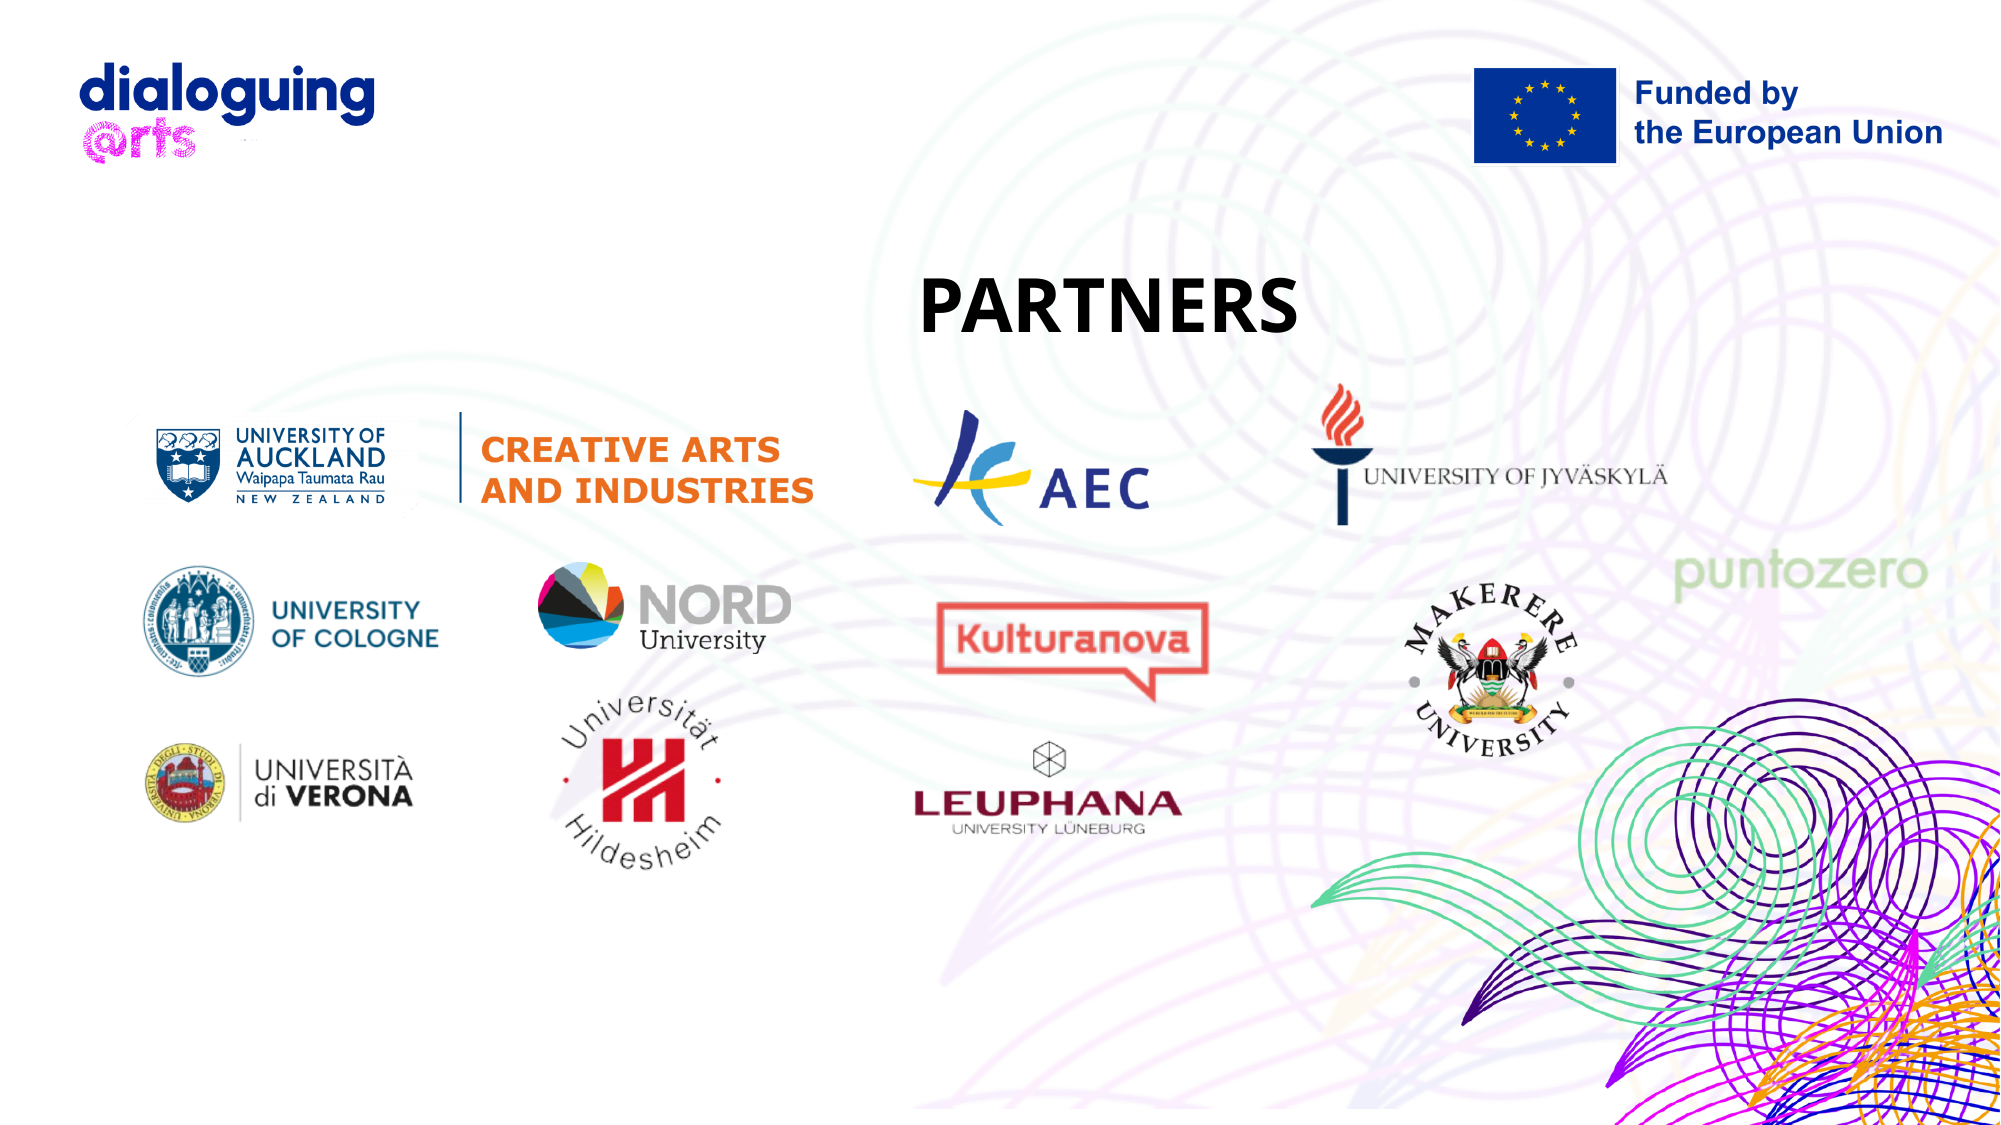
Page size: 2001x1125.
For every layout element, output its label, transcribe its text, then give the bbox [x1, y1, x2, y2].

text_box PARTNERS [618, 250, 1599, 356]
picture [838, 286, 2000, 1125]
picture [1466, 60, 1962, 171]
picture [123, 548, 458, 943]
picture [123, 411, 814, 518]
picture [483, 561, 801, 946]
picture [0, 0, 474, 259]
